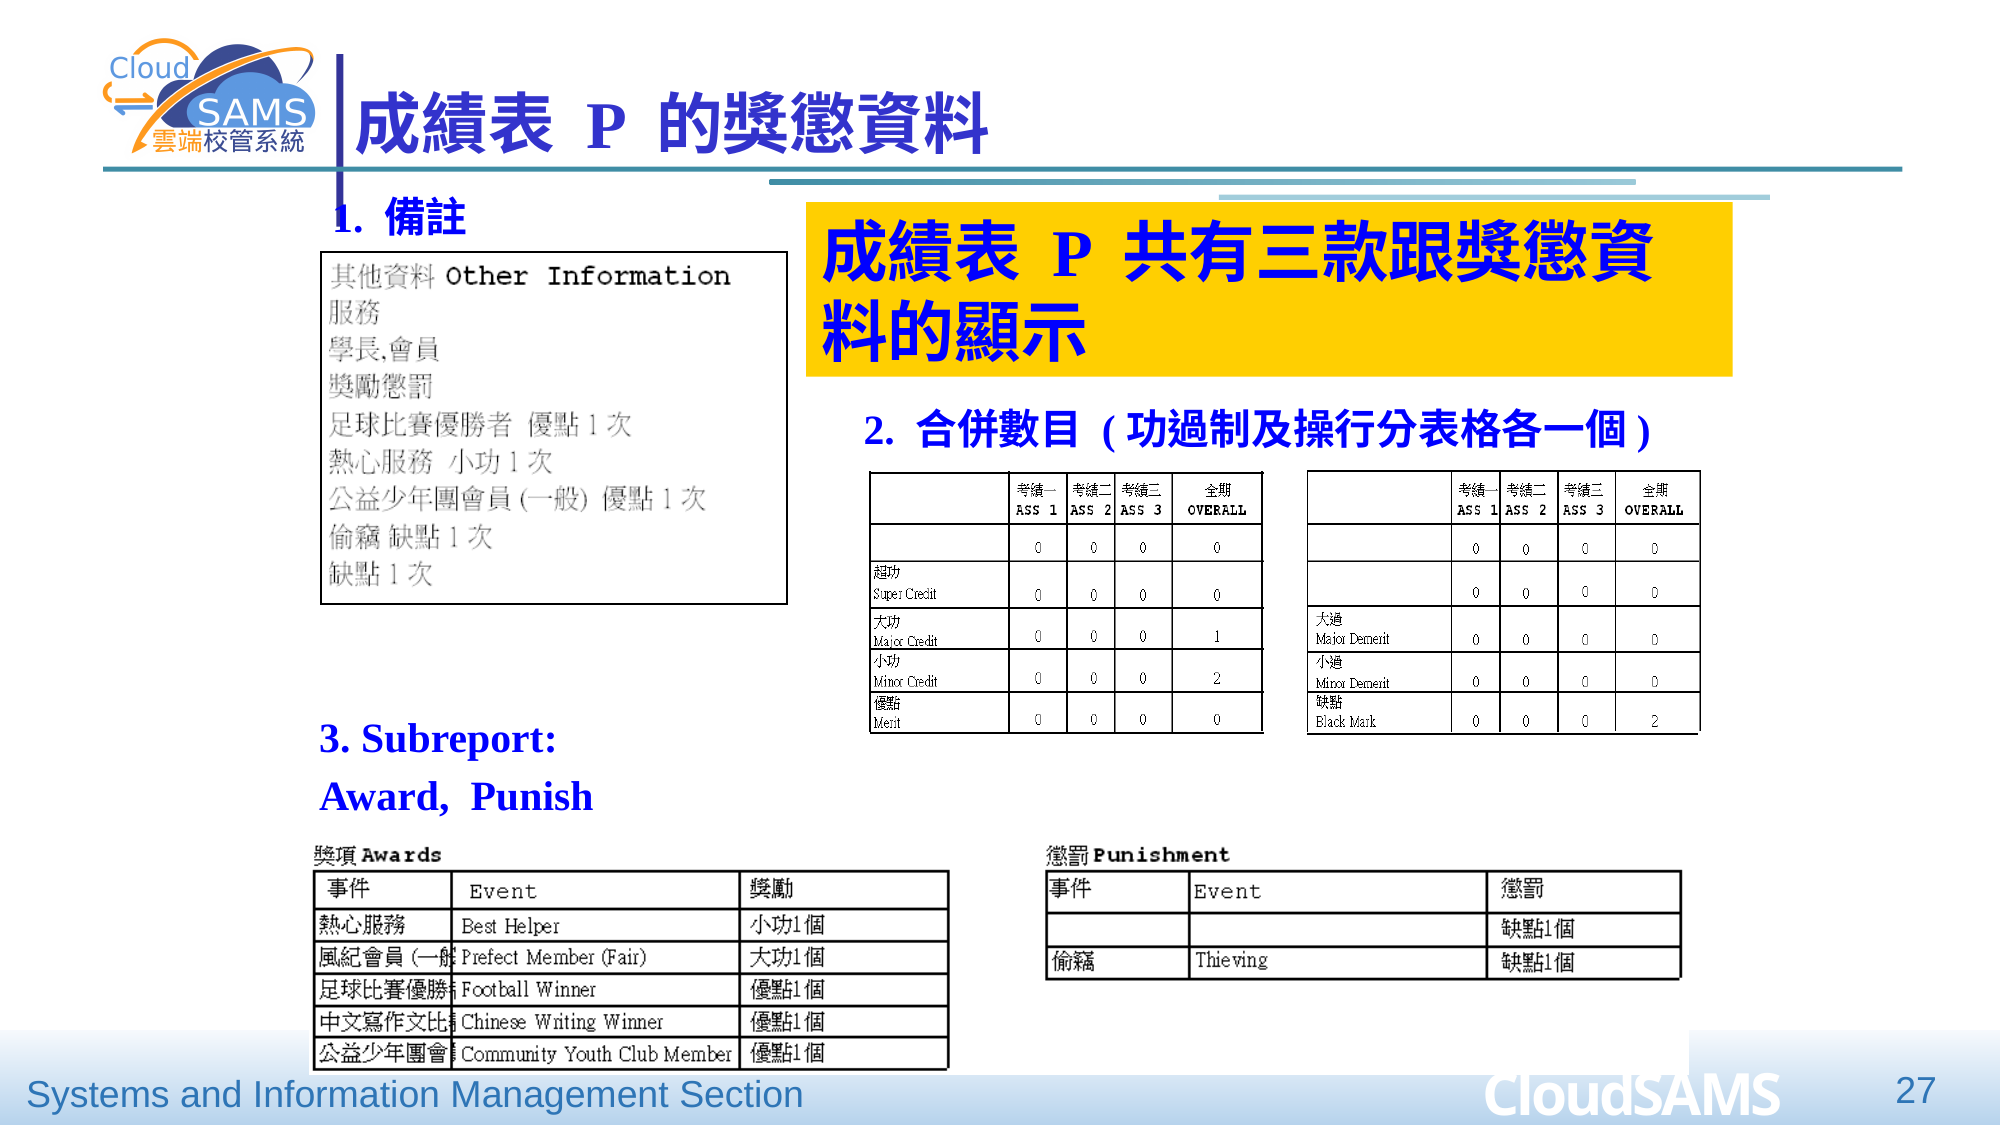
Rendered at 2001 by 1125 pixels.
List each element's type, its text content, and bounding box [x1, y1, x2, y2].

picture [321, 252, 786, 604]
picture [863, 463, 1710, 743]
text_box 1. 備註 [317, 183, 483, 249]
text_box 3. Subreport: Award, Punish [304, 703, 609, 827]
text_box 成績表 P 共有三款跟獎懲資料的顯示 [806, 202, 1733, 377]
slide_number 27 [1755, 1059, 1952, 1125]
text_box 2. 合併數目 (功過制及操行分表格各一個) [848, 395, 1666, 461]
title 成績表 P 的獎懲資料 [340, 44, 1907, 170]
picture [309, 830, 1689, 1076]
picture [87, 7, 349, 175]
